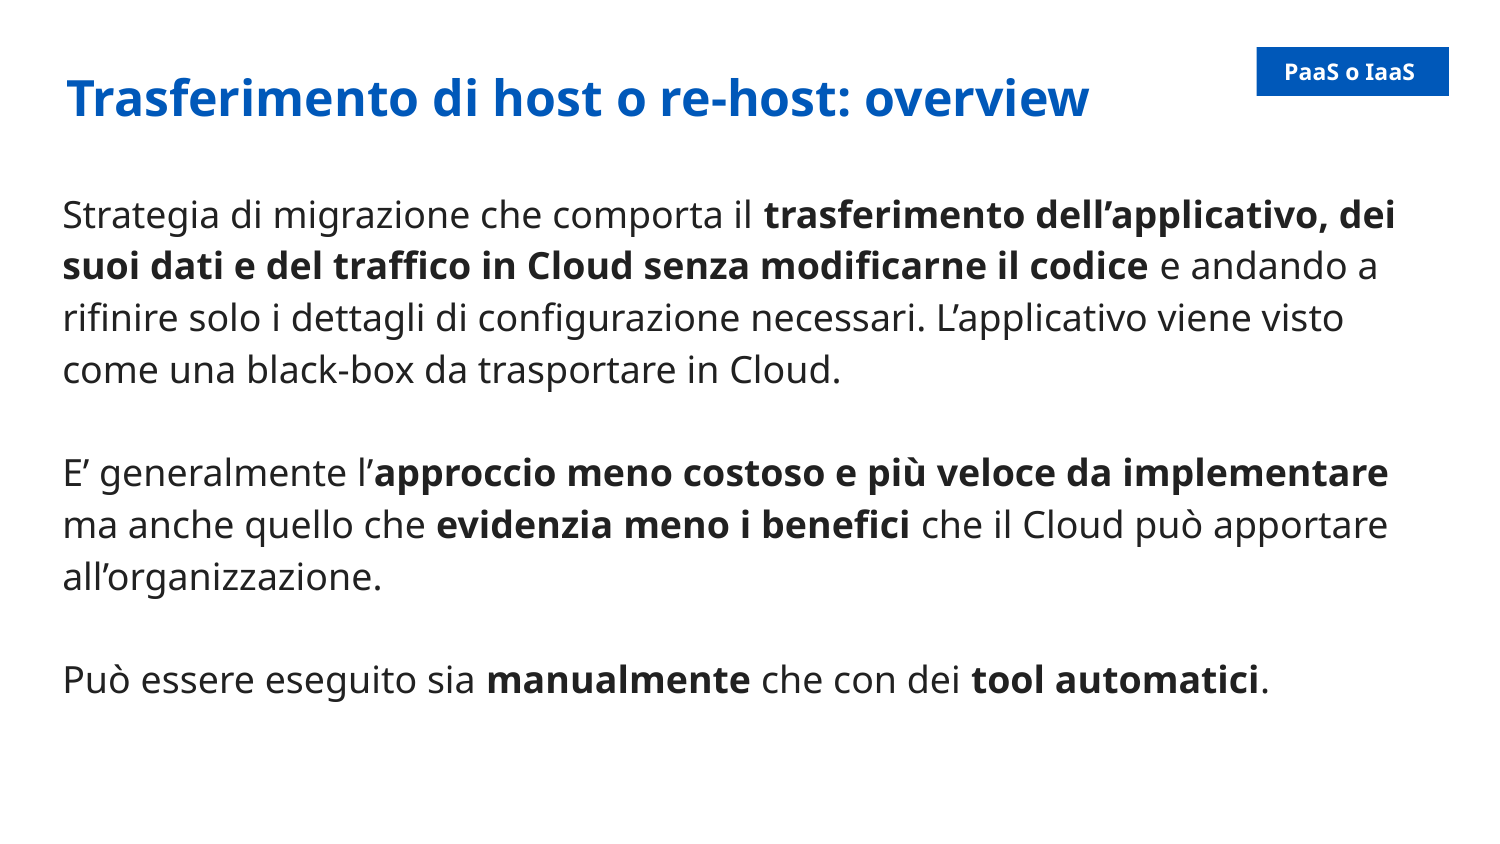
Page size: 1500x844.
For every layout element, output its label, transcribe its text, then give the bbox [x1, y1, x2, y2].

text_box Strategia di migrazione che comporta il trasferimento dell’applicativo, dei suoi dati e del traffico in Cloud senza modificarne il codice e andando a rifinire solo i dettagli di configurazione necessari. L’applicativo viene visto come una black-box da trasportare in Cloud. E’ generalmente l’approccio meno costoso e più veloce da implementare ma anche quello che evidenzia meno i benefici che il Cloud può apportare all’organizzazione. Può essere eseguito sia manualmente che con dei tool automatici. [47, 169, 1453, 724]
title Trasferimento di host o re-host: overview [51, 51, 1449, 146]
text_box PaaS o IaaS [1256, 47, 1449, 96]
